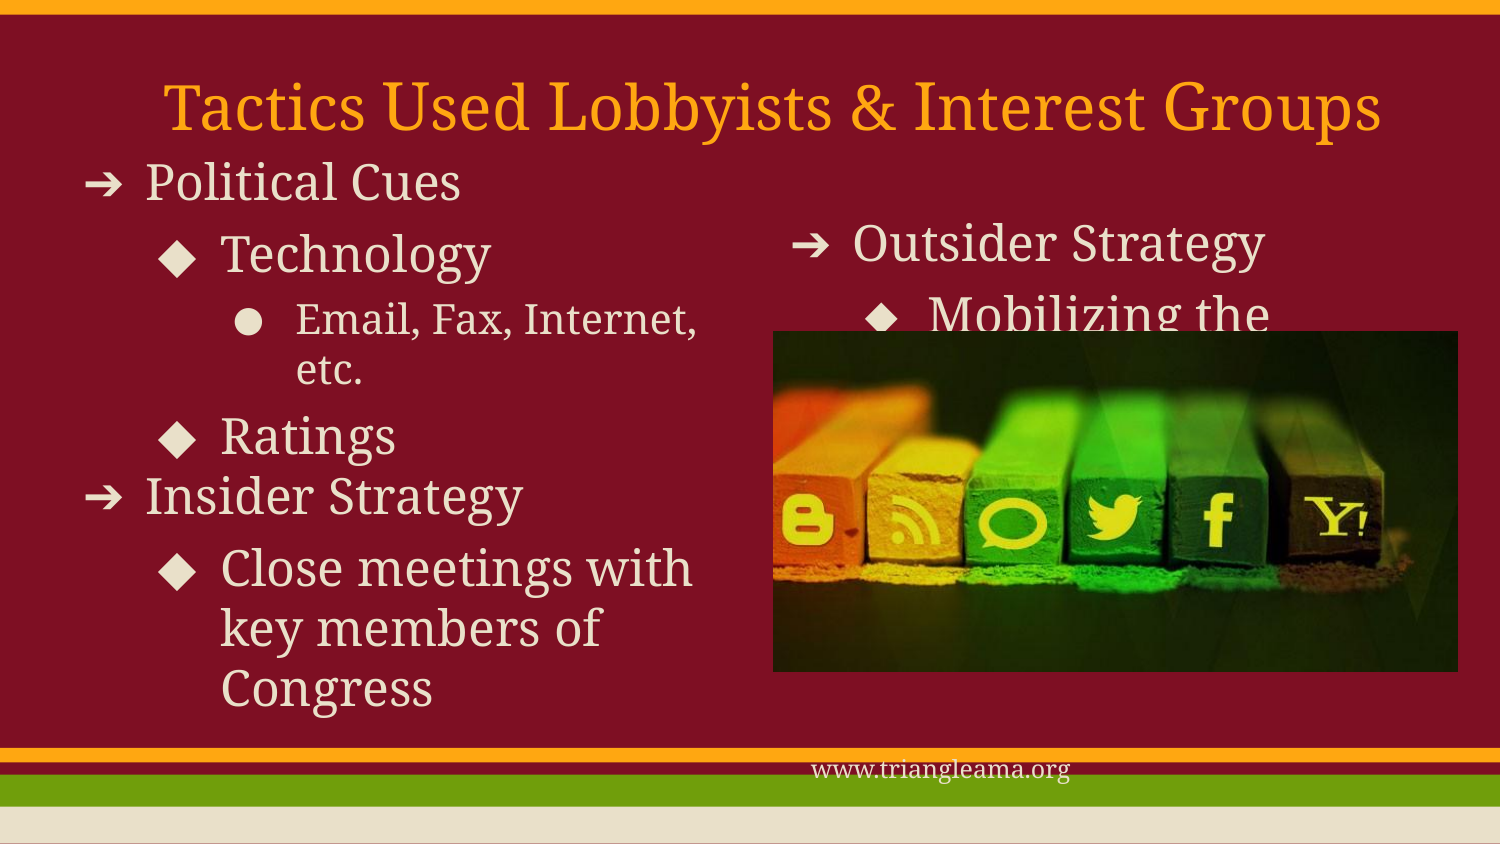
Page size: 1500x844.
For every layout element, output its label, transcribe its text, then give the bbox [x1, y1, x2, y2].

picture [773, 331, 1458, 672]
list Political Cues Technology Email, Fax, Internet, etc. Ratings Insider Strategy Close meetings with key members of Congress [55, 135, 718, 672]
list Outsider Strategy Mobilizing the public www.triangleama.org [762, 196, 1425, 733]
title Tactics Used Lobbyists & Interest Groups [75, 33, 1425, 175]
